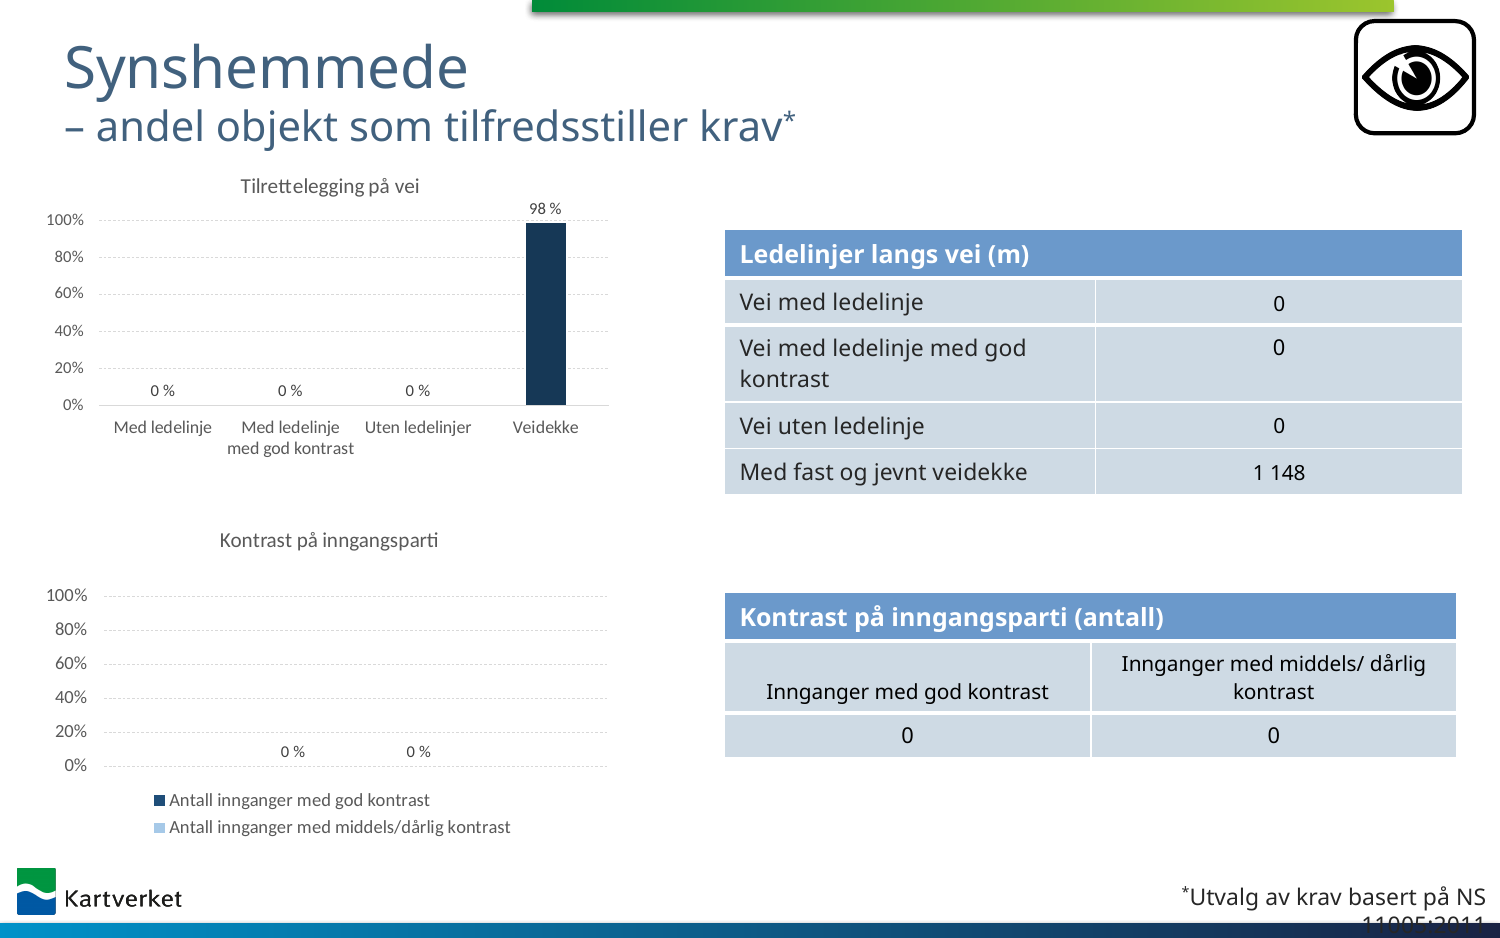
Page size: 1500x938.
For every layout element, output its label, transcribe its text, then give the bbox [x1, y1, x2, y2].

table_cell 1 148 [1096, 449, 1462, 494]
table_header Kontrast på inngangsparti (antall) [725, 593, 1456, 639]
table_cell 0 [1096, 280, 1462, 323]
text_box *Utvalg av krav basert på NS 11005:2011 [1068, 873, 1500, 938]
table_cell Vei med ledelinje [725, 280, 1095, 323]
table_cell Innganger med middels/ dårlig kontrast [1092, 643, 1456, 711]
table_cell 0 [725, 715, 1090, 757]
table_cell Innganger med god kontrast [725, 643, 1090, 711]
table_header Ledelinjer langs vei (m) [725, 230, 1462, 276]
table_cell Vei med ledelinje med god kontrast [725, 327, 1095, 401]
table_cell 0 [1096, 403, 1462, 448]
picture [41, 166, 619, 492]
table_cell 0 [1096, 327, 1462, 401]
picture [41, 520, 618, 846]
table_cell Vei uten ledelinje [725, 403, 1095, 448]
text_box Synshemmede – andel objekt som tilfredsstiller krav* [49, 24, 1431, 158]
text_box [1355, 20, 1475, 134]
table_cell 0 [1092, 715, 1456, 757]
table_cell Med fast og jevnt veidekke [725, 449, 1095, 494]
